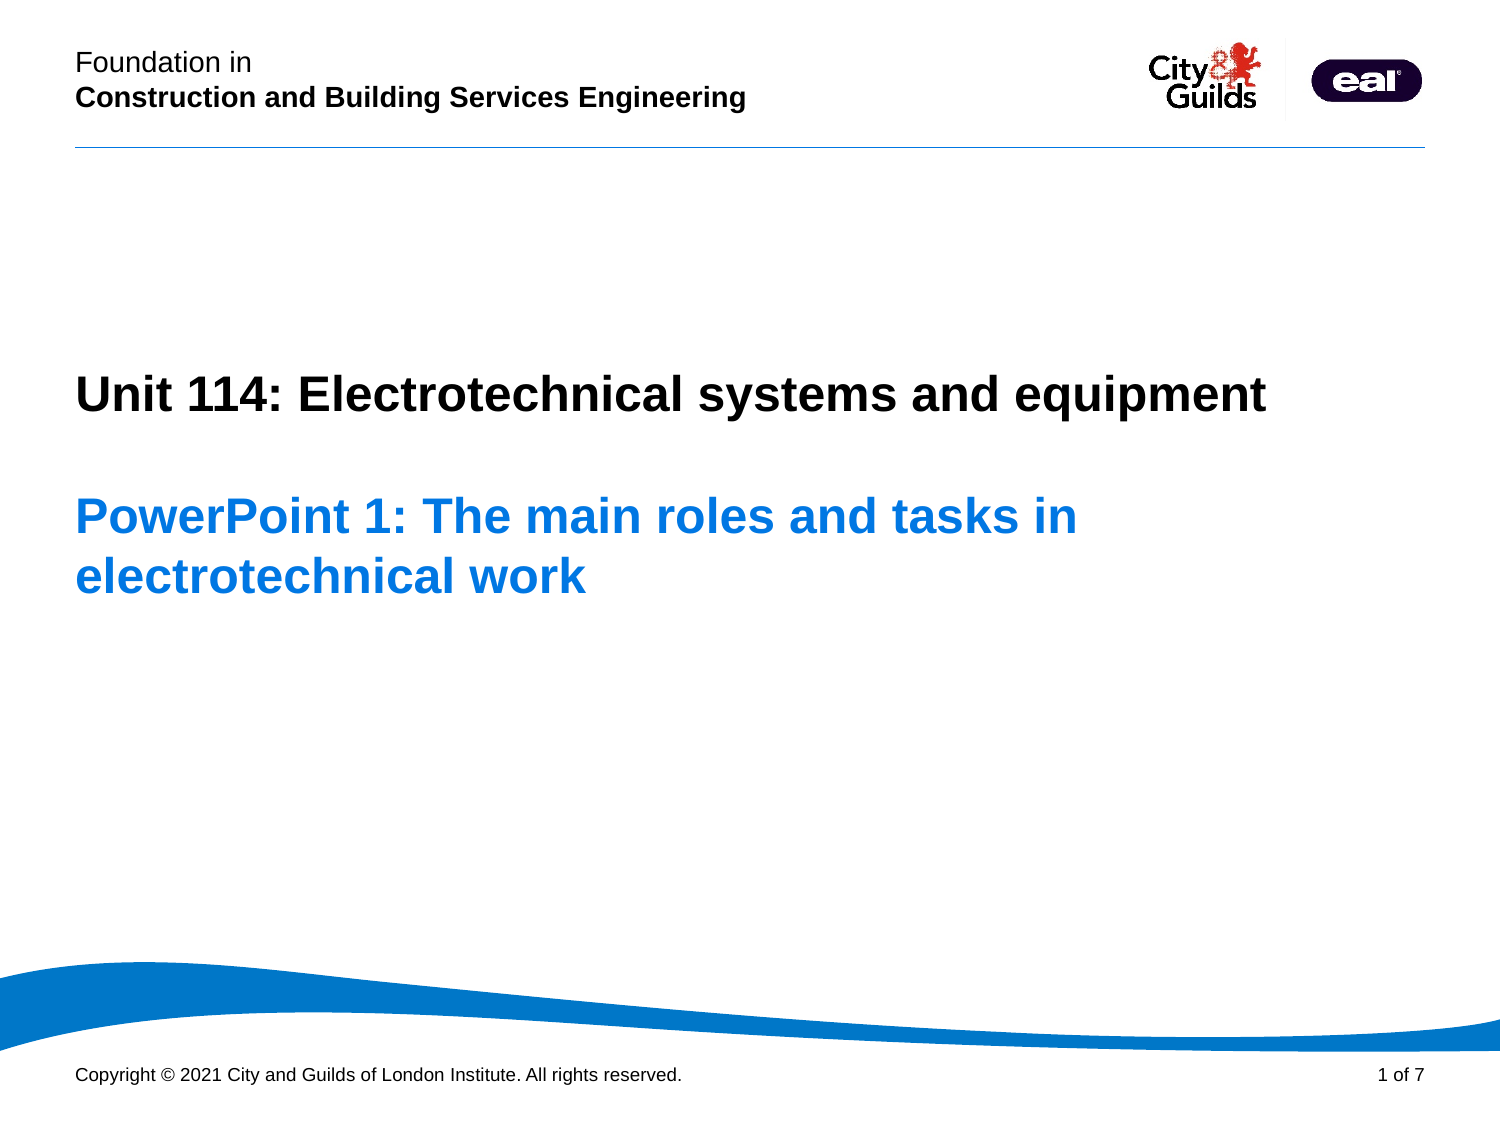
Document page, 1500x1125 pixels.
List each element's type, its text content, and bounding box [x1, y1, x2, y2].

list PowerPoint presentation [74, 224, 1426, 1006]
text_box Unit 114: Electrotechnical systems and equipment [75, 361, 1388, 483]
picture [1149, 38, 1422, 121]
text_box PowerPoint 1: The main roles and tasks in electrotechnical work [74, 483, 1413, 896]
